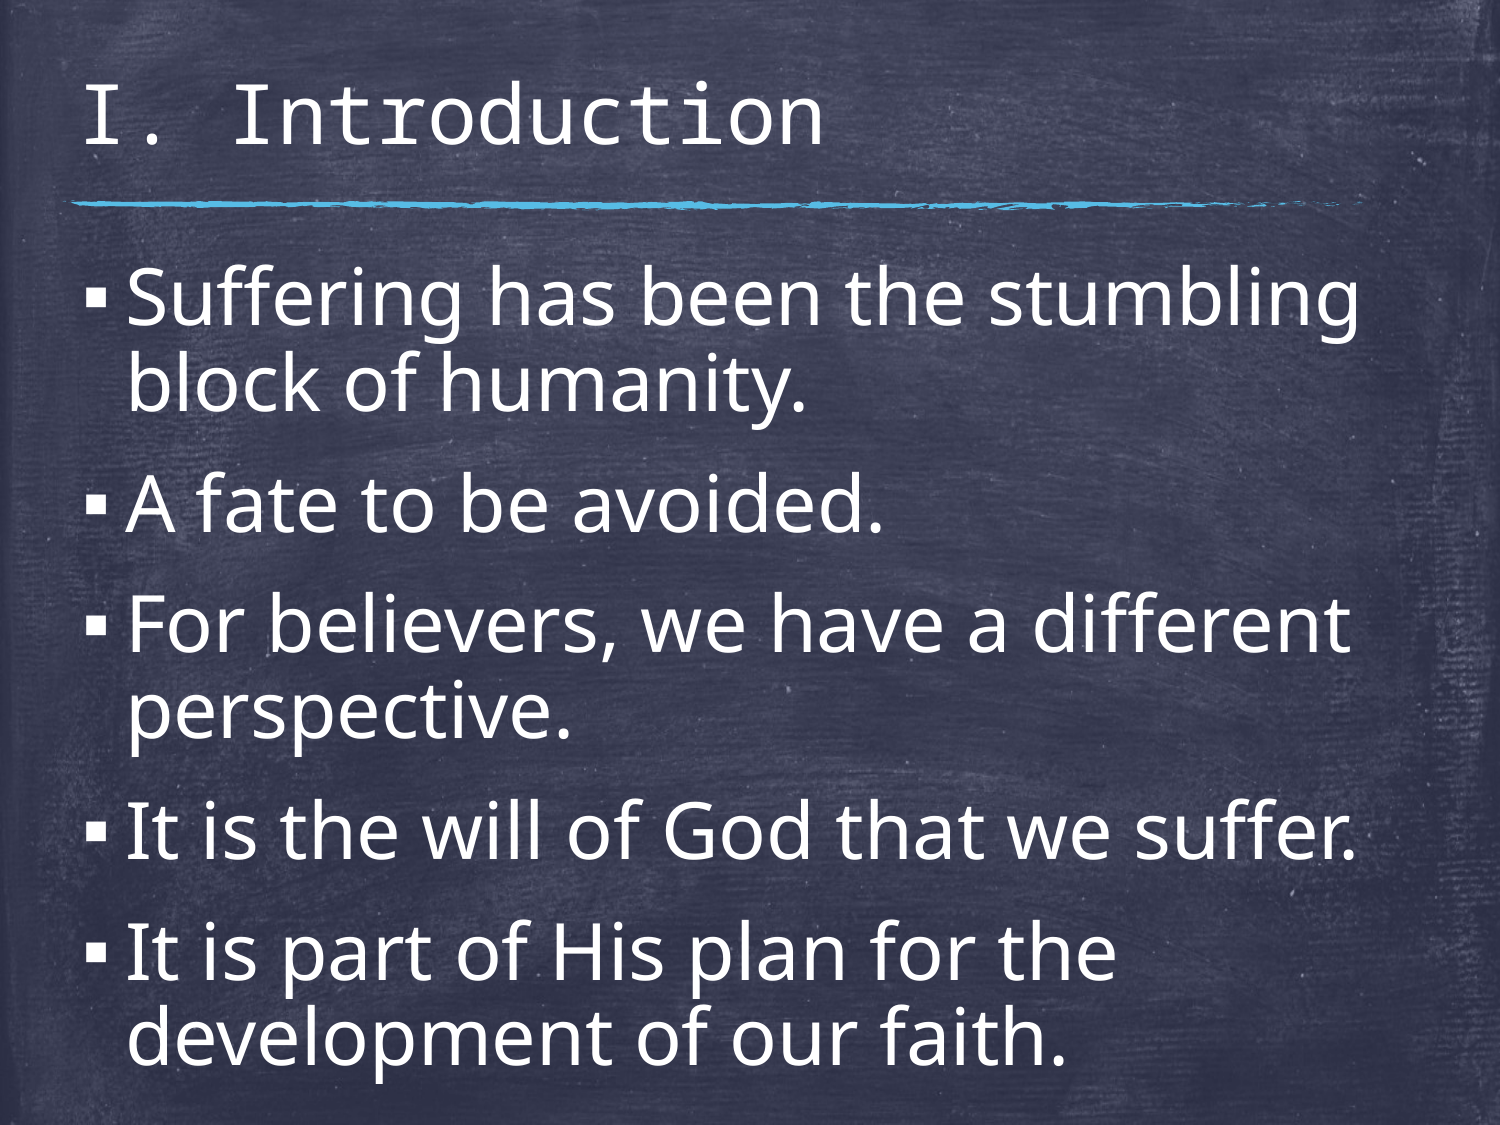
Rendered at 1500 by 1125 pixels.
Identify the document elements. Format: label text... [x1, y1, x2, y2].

title I. Introduction [62, 0, 1298, 171]
list Suffering has been the stumbling block of humanity. A fate to be avoided. For believers, we have a different perspective. It is the will of God that we suffer. It is part of His plan for the development of our faith. [67, 249, 1468, 1096]
